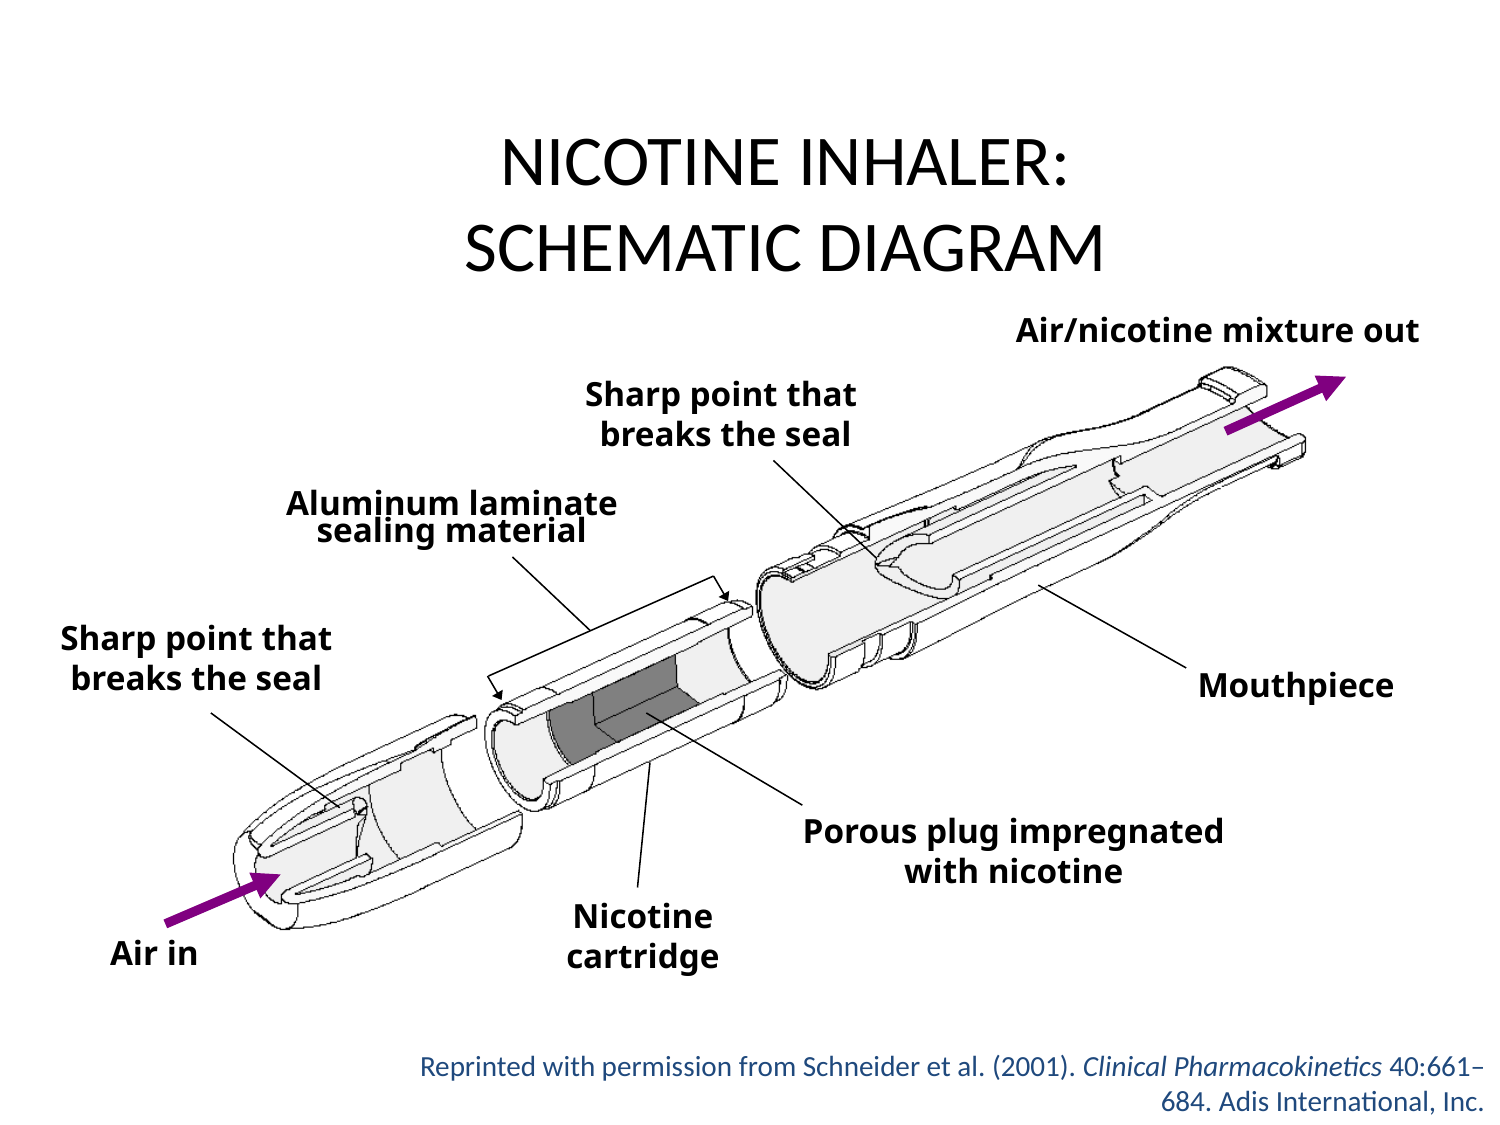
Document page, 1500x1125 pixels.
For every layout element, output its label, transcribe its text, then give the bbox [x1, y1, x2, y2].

text_box Air in [95, 925, 257, 980]
text_box Sharp point that breaks the seal [33, 609, 220, 704]
text_box Air/nicotine mixture out [936, 302, 1500, 357]
picture [226, 356, 1321, 946]
text_box Reprinted with permission from Schneider et al. (2001). Clinical Pharmacokinetics 40:661–684. Adis International, Inc. [386, 1040, 1500, 1125]
text_box Mouthpiece [1326, 656, 1415, 712]
text_box [1326, 376, 1347, 388]
title NICOTINE INHALER: SCHEMATIC DIAGRAM [209, 105, 1363, 294]
text_box Nicotine cartridge [525, 954, 761, 982]
